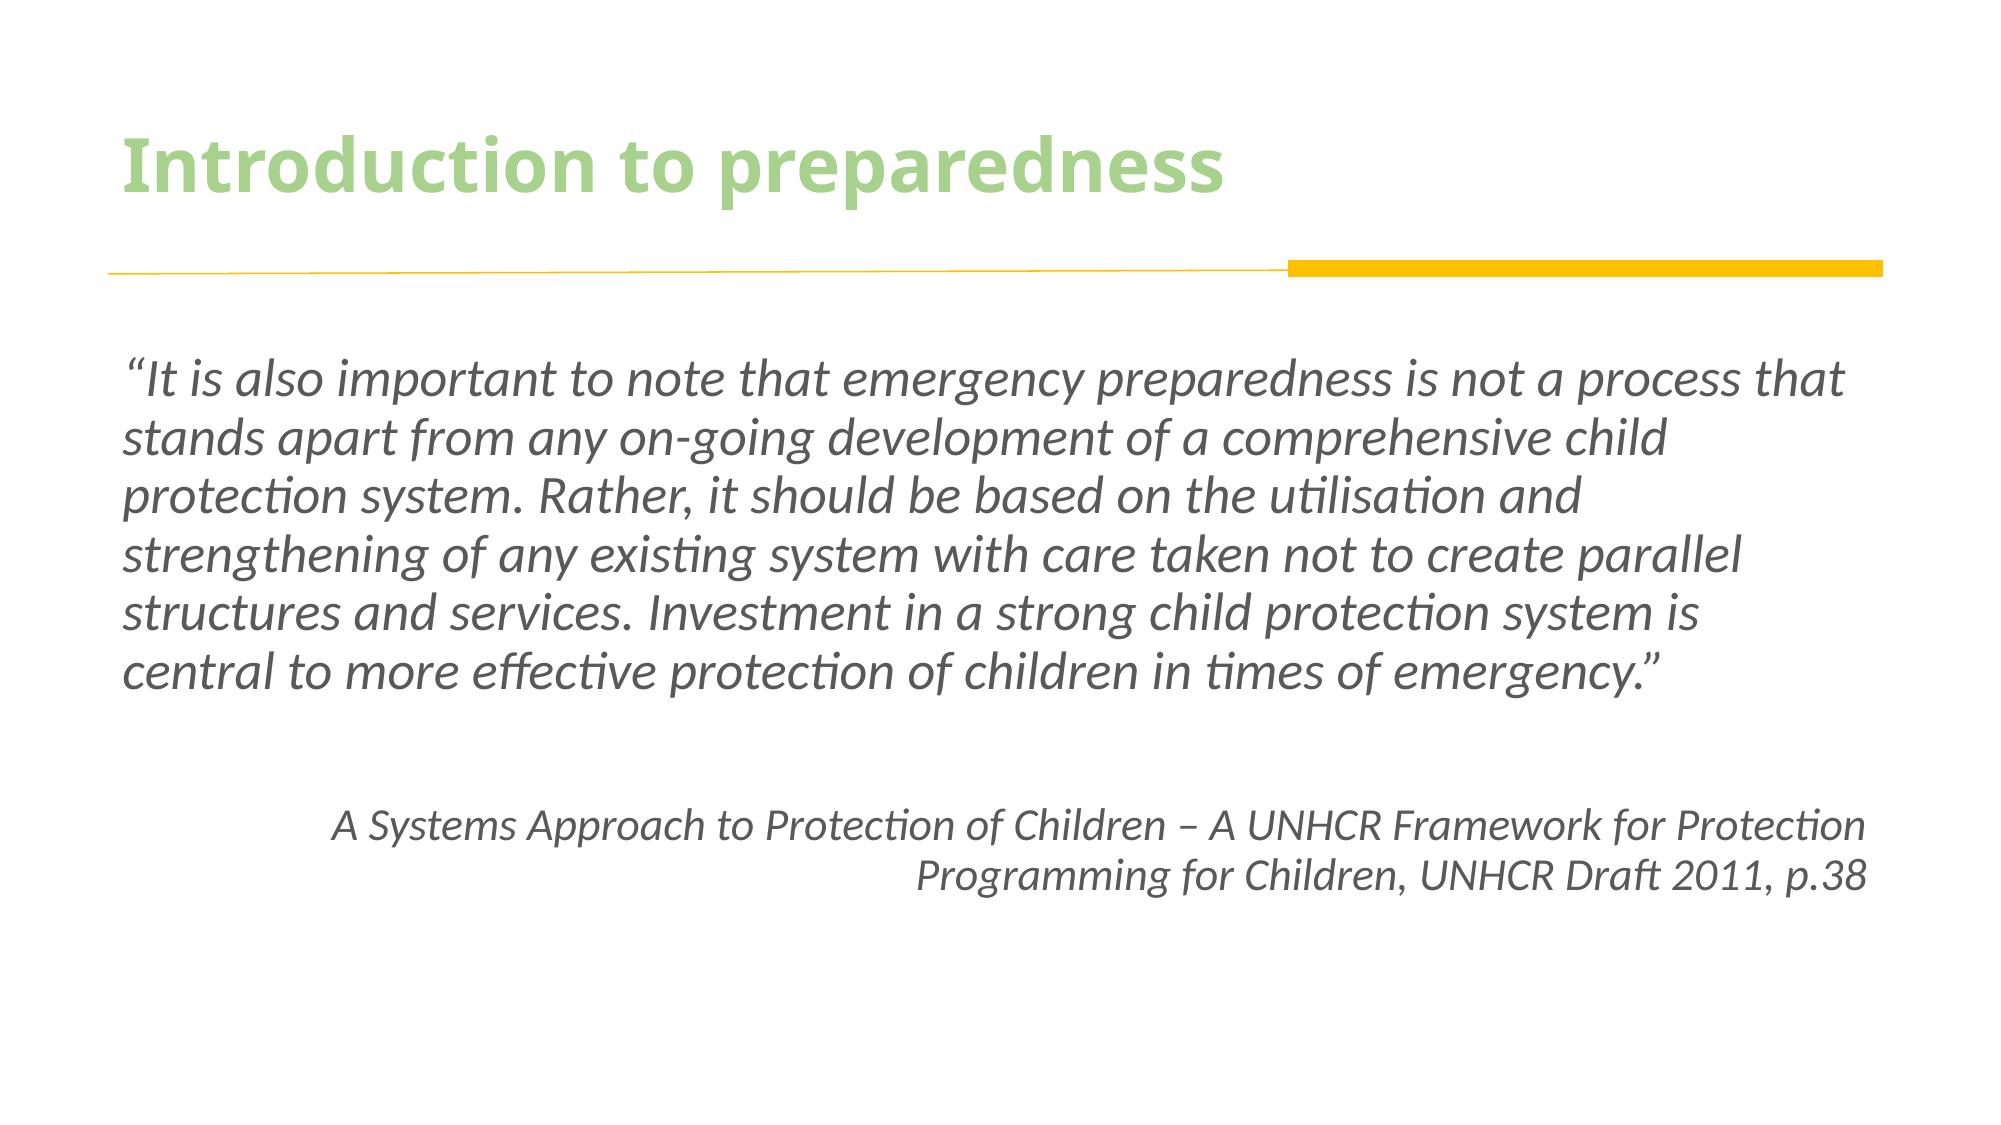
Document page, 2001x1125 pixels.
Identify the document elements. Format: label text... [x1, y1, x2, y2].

list “It is also important to note that emergency preparedness is not a process that stands apart from any on-going development of a comprehensive child protection system. Rather, it should be based on the utilisation and strengthening of any existing system with care taken not to create parallel structures and services. Investment in a strong child protection system is central to more effective protection of children in times of emergency.” A Systems Approach to Protection of Children – A UNHCR Framework for Protection Programming for Children, UNHCR Draft 2011, p.38 [107, 342, 1883, 954]
title Introduction to preparedness [107, 59, 1833, 278]
